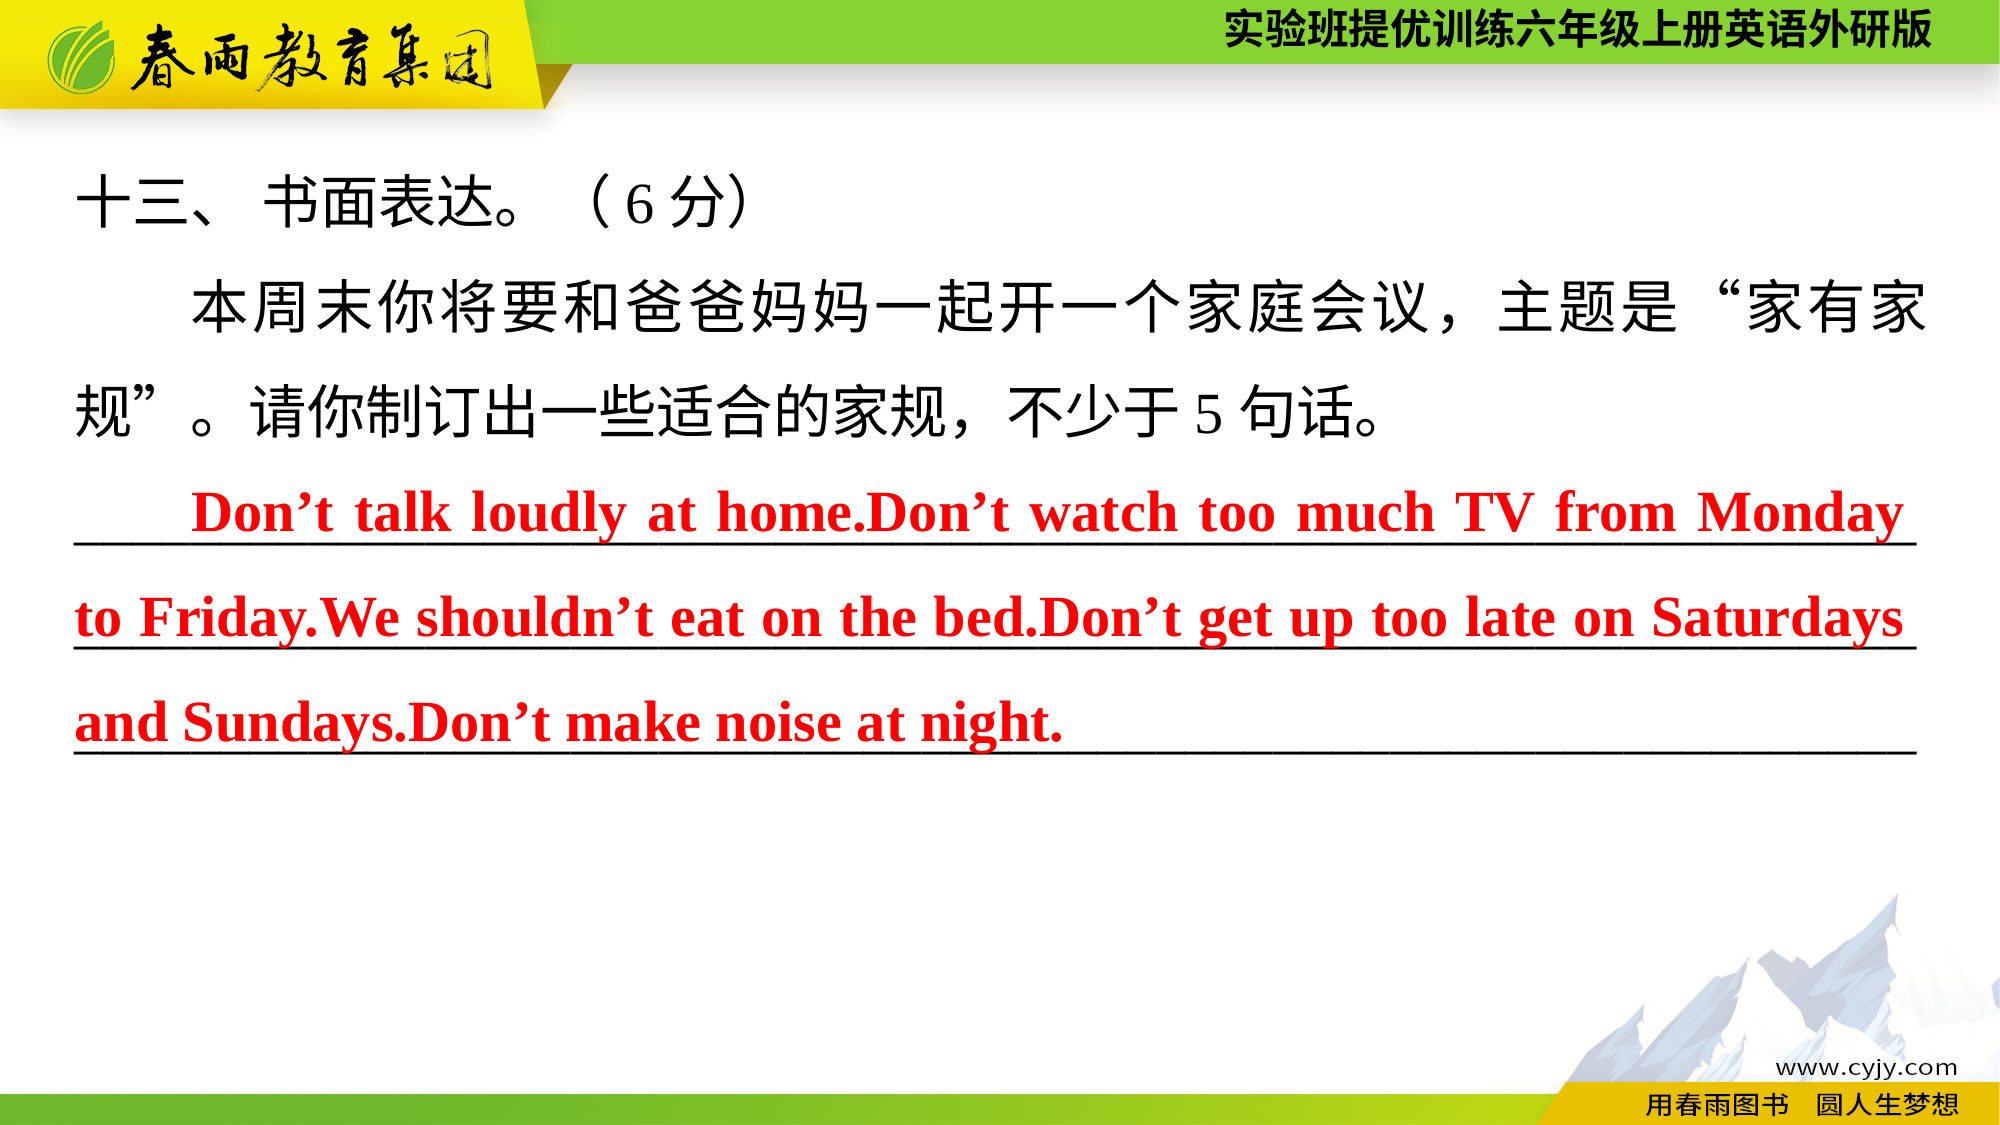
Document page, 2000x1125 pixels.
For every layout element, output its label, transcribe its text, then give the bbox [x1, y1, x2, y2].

text_box Don’t talk loudly at home.Don’t watch too much TV from Monday to Friday.We shouldn’t eat on the bed.Don’t get up too late on Saturdays and Sundays.Don’t make noise at night. [59, 431, 1922, 761]
list 十三、 书面表达。（6分） 本周末你将要和爸爸妈妈一起开一个家庭会议，主题是“家有家规”。请你制订出一些适合的家规，不少于5句话。 ______________________________________________________________________________________________________________________________ _______________________________________________________________ [59, 122, 1944, 774]
picture [0, 0, 2000, 1125]
